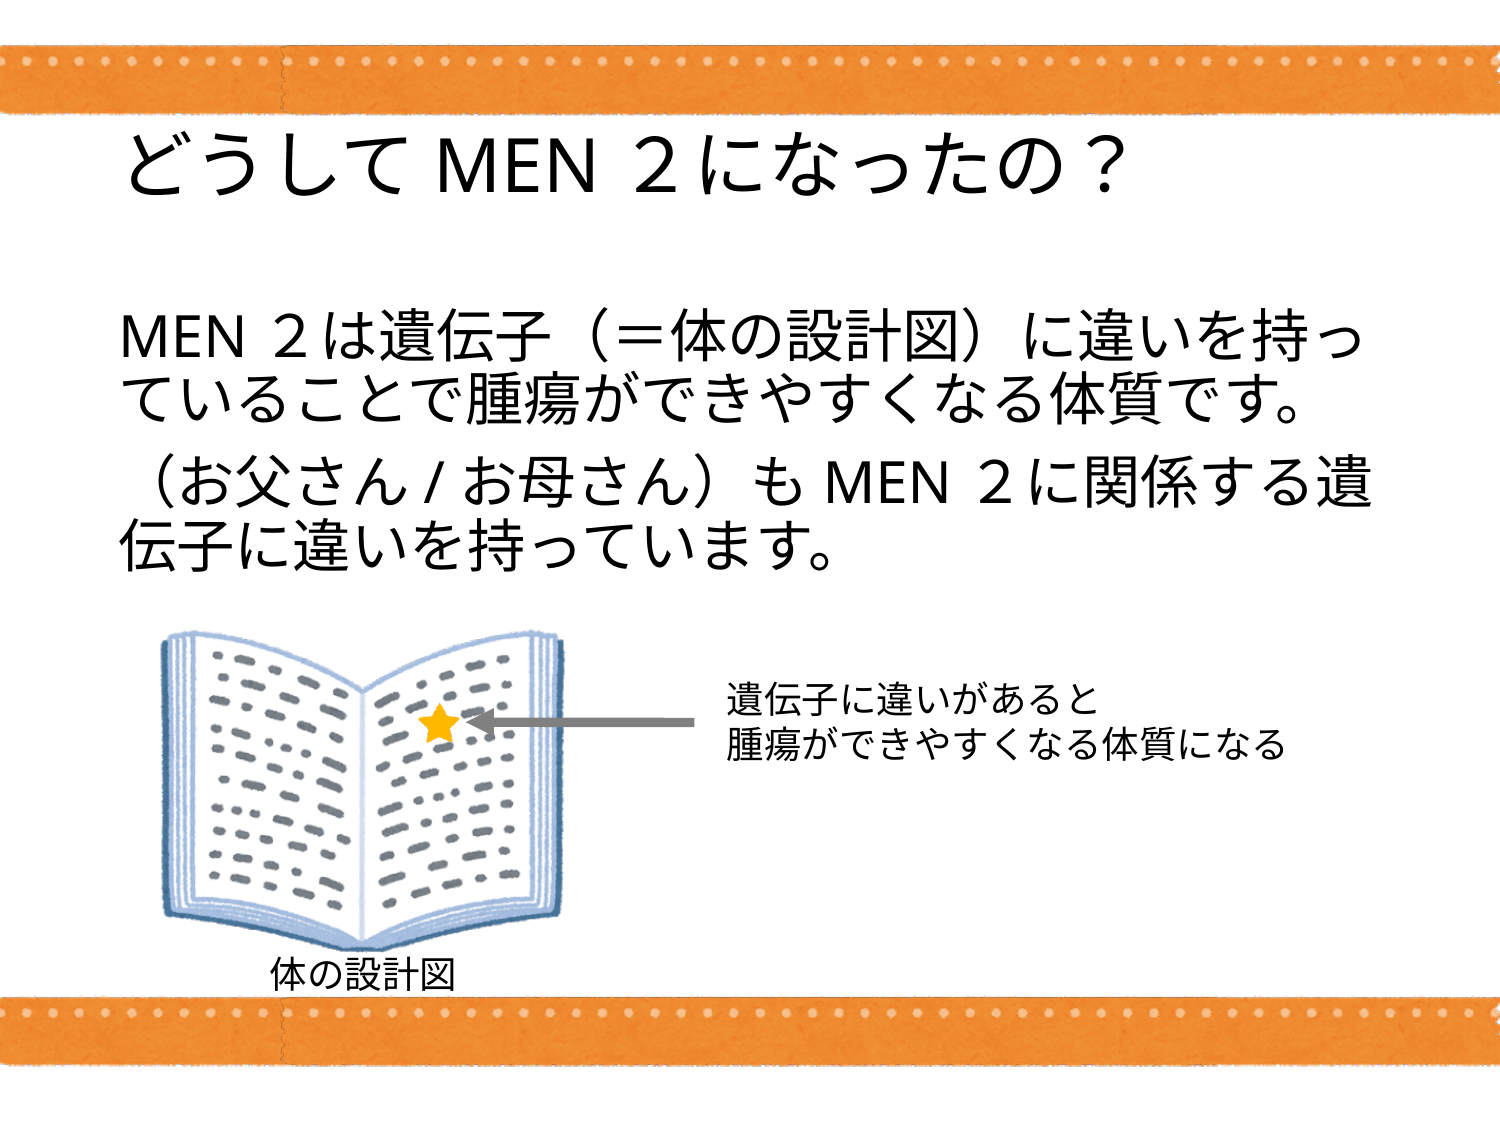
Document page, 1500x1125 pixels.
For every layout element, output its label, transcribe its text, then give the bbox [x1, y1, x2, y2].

picture [153, 594, 574, 975]
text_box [0, 974, 1500, 1091]
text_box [0, 22, 1500, 139]
title どうしてMEN２になったの？ [103, 139, 1397, 278]
list MEN２は遺伝子（＝体の設計図）に違いを持っていることで腫瘍ができやすくなる体質です。 （お父さん/お母さん）もMEN２に関係する遺伝子に違いを持っています。 [103, 299, 1397, 974]
text_box 遺伝子に違いがあると 腫瘍ができやすくなる体質になる [712, 669, 1305, 774]
